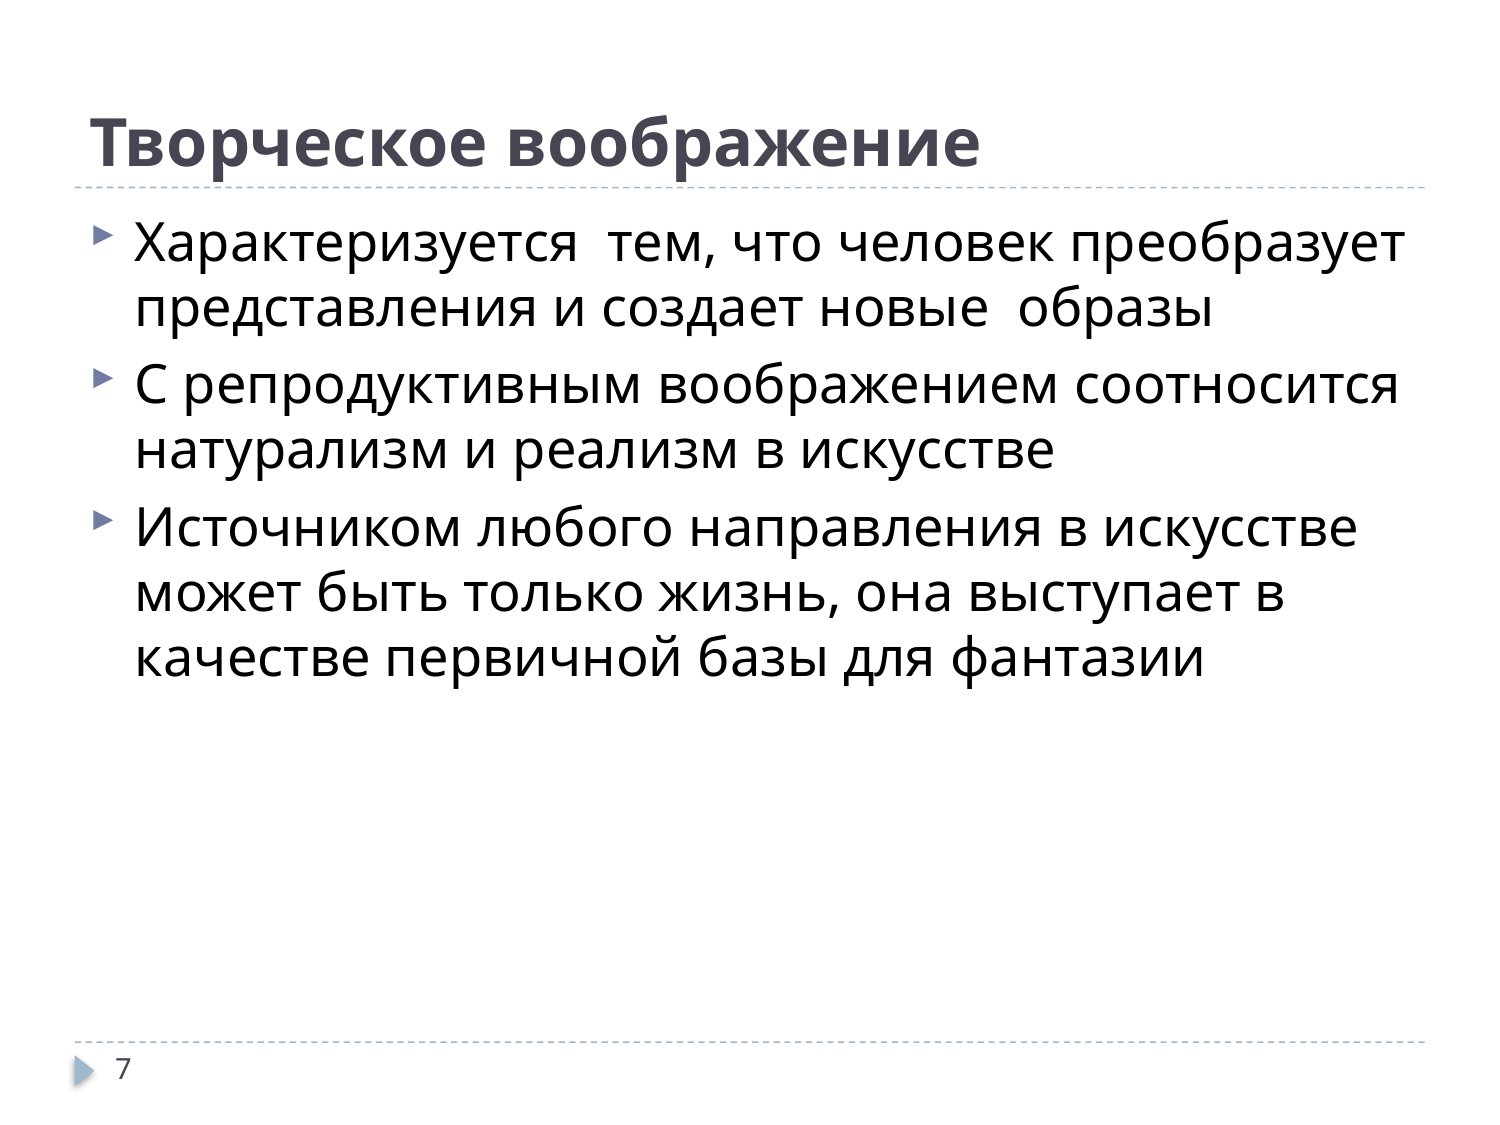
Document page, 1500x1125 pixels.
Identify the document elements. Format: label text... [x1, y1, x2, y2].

slide_number 7 [100, 1042, 426, 1103]
list Характеризуется тем, что человек преобразует представления и создает новые образы С репродуктивным воображением соотносится натурализм и реализм в искусстве Источником любого направления в искусстве может быть только жизнь, она выступает в качестве первичной базы для фантазии [75, 200, 1425, 1010]
title Творческое воображение [75, 24, 1425, 188]
